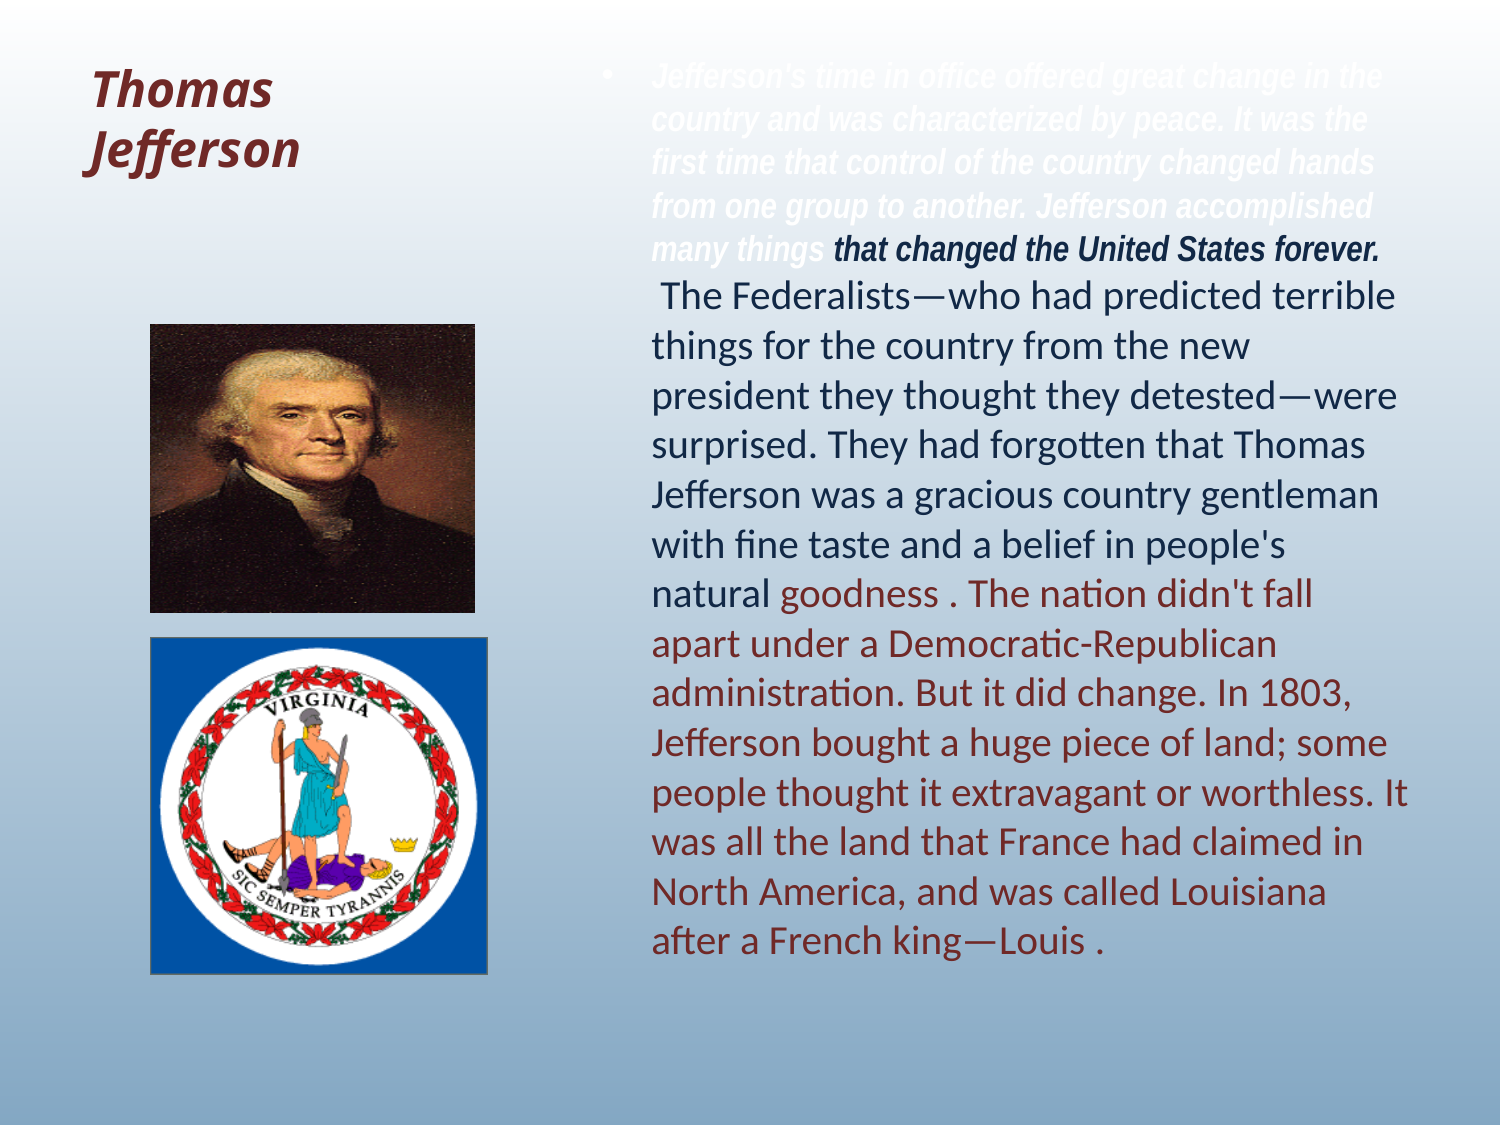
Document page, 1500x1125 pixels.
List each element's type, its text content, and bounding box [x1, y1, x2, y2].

picture [149, 324, 475, 613]
title Thomas Jefferson [75, 44, 569, 236]
picture [149, 637, 488, 975]
list Jefferson's time in office offered great change in the country and was characterized by peace. It was the first time that control of the country changed hands from one group to another. Jefferson accomplished many things that changed the United States forever. The Federalists—who had predicted terrible things for the country from the new president they thought they detested—were surprised. They had forgotten that Thomas Jefferson was a gracious country gentleman with fine taste and a belief in people's natural goodness . The nation didn't fall apart under a Democratic-Republican administration. But it did change. In 1803, Jefferson bought a huge piece of land; some people thought it extravagant or worthless. It was all the land that France had claimed in North America, and was called Louisiana after a French king—Louis . [586, 44, 1425, 1005]
